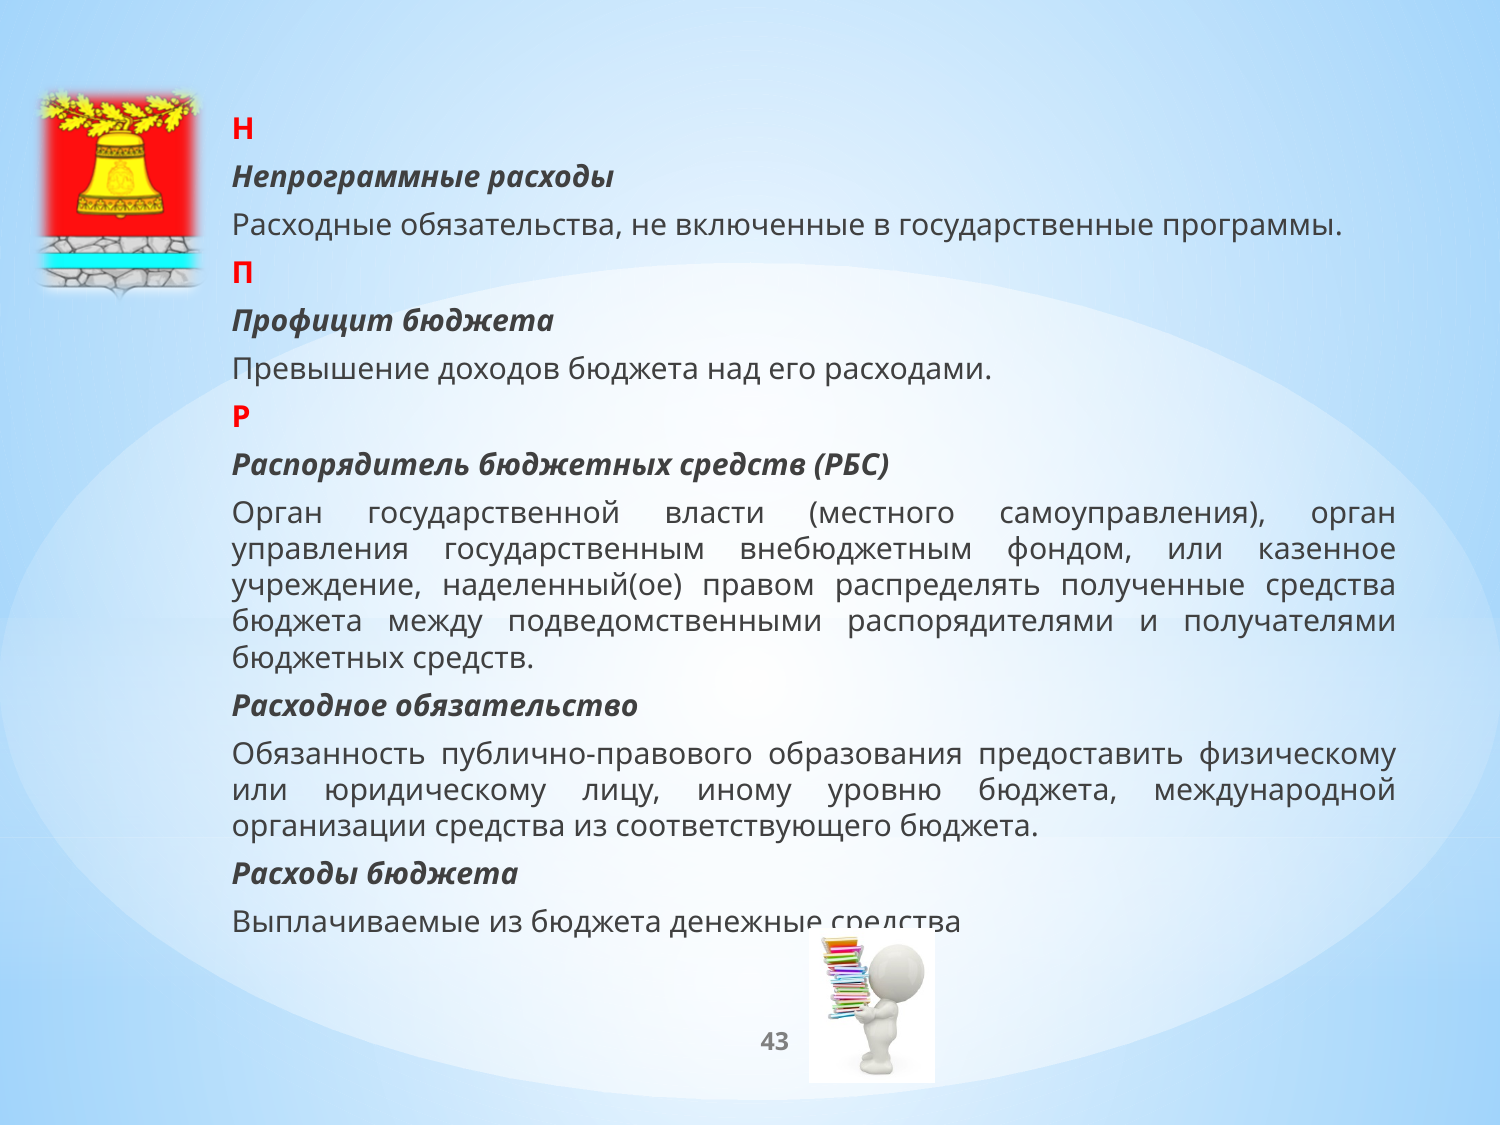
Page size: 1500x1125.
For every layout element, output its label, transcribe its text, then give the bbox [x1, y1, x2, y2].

list Н Непрограммные расходы Расходные обязательства, не включенные в государственные программы. П Профицит бюджета Превышение доходов бюджета над его расходами. Р Распорядитель бюджетных средств (РБС) Орган государственной власти (местного самоуправления), орган управления государственным внебюджетным фондом, или казенное учреждение, наделенный(ое) правом распределять полученные средства бюджета между подведомственными распорядителями и получателями бюджетных средств. Расходное обязательство Обязанность публично-правового образования предоставить физическому или юридическому лицу, иному уровню бюджета, международной организации средства из соответствующего бюджета. Расходы бюджета Выплачиваемые из бюджета денежные средства [209, 101, 1412, 953]
picture [808, 928, 936, 1083]
slide_number 43 [624, 1012, 802, 1073]
picture [29, 81, 210, 307]
